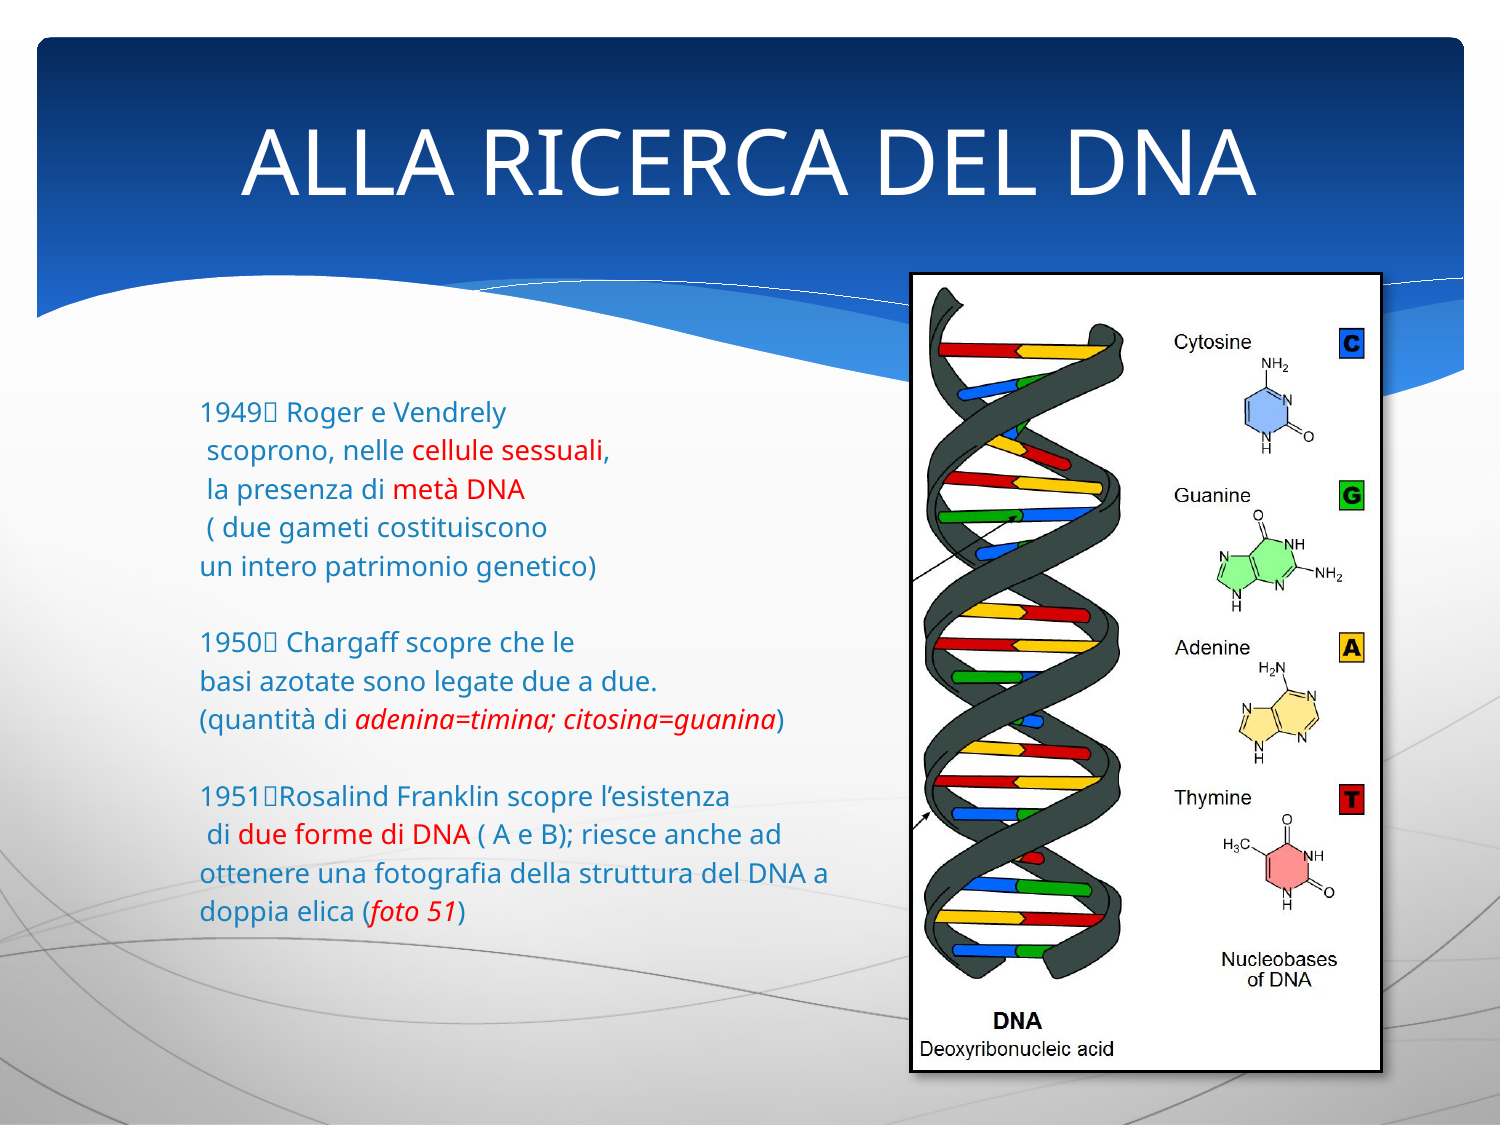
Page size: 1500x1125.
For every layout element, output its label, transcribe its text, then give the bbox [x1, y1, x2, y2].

list 1949 Roger e Vendrely scoprono, nelle cellule sessuali, la presenza di metà DNA ( due gameti costituiscono un intero patrimonio genetico) 1950 Chargaff scopre che le basi azotate sono legate due a due. (quantità di adenina=timina; citosina=guanina) 1951Rosalind Franklin scopre l’esistenza di due forme di DNA ( A e B); riesce anche ad ottenere una fotografia della struttura del DNA a doppia elica (foto 51) [174, 387, 905, 938]
picture [912, 274, 1381, 1070]
title ALLA RICERCA DEL DNA [75, 55, 1425, 261]
